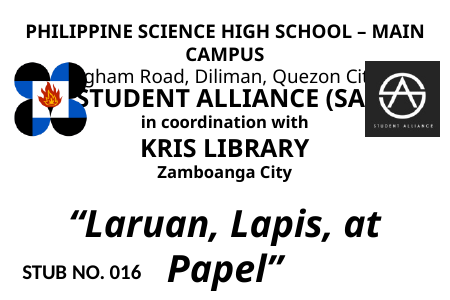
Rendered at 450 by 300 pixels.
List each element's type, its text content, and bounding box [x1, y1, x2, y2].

text_box PHILIPPINE SCIENCE HIGH SCHOOL – MAIN CAMPUS Agham Road, Diliman, Quezon City [0, 12, 450, 74]
text_box “Laruan, Lapis, at Papel” [0, 192, 450, 298]
text_box STUDENT ALLIANCE (SA) in coordination with KRIS LIBRARY Zamboanga City [0, 74, 450, 190]
picture [364, 60, 441, 137]
text_box STUB NO. 016 [7, 251, 213, 292]
picture [12, 60, 88, 137]
